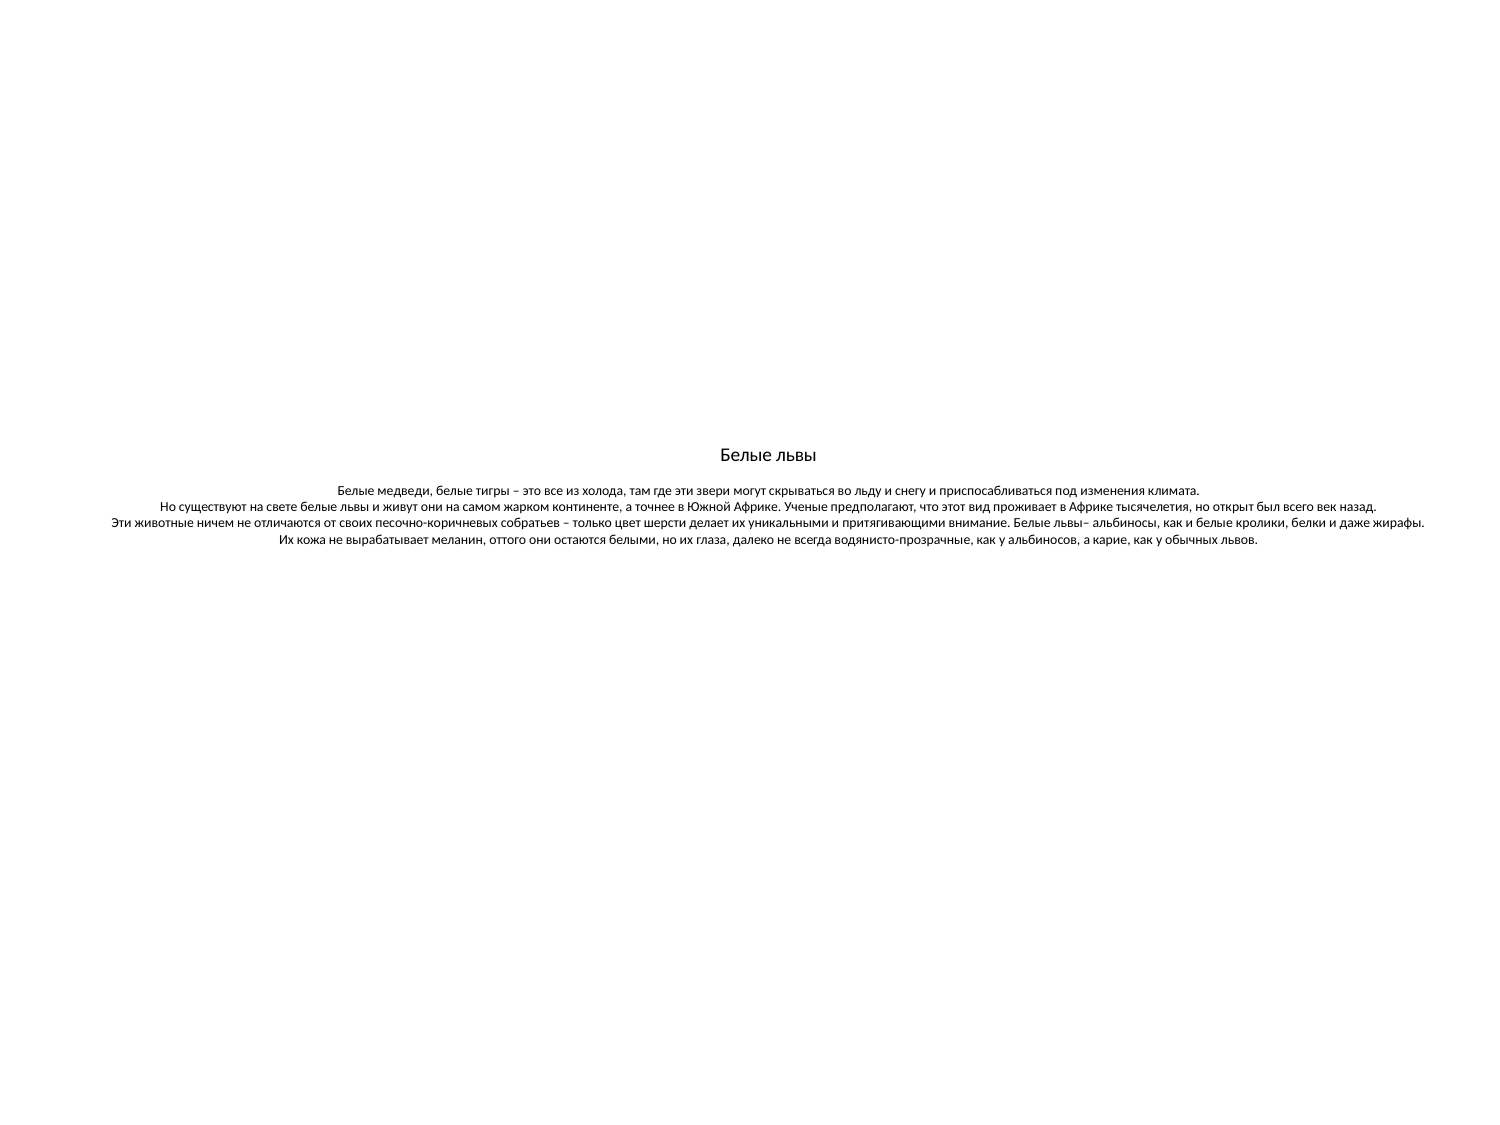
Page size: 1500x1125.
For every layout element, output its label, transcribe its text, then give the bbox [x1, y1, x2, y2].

title Белые львы Белые медведи, белые тигры – это все из холода, там где эти звери могут скрываться во льду и снегу и приспосабливаться под изменения климата. Но существуют на свете белые львы и живут они на самом жарком континенте, а точнее в Южной Африке. Ученые предполагают, что этот вид проживает в Африке тысячелетия, но открыт был всего век назад. Эти животные ничем не отличаются от своих песочно-коричневых собратьев – только цвет шерсти делает их уникальными и притягивающими внимание. Белые львы– альбиносы, как и белые кролики, белки и даже жирафы. Их кожа не вырабатывает меланин, оттого они остаются белыми, но их глаза, далеко не всегда водянисто-прозрачные, как у альбиносов, а карие, как у обычных львов. [93, 433, 1444, 622]
